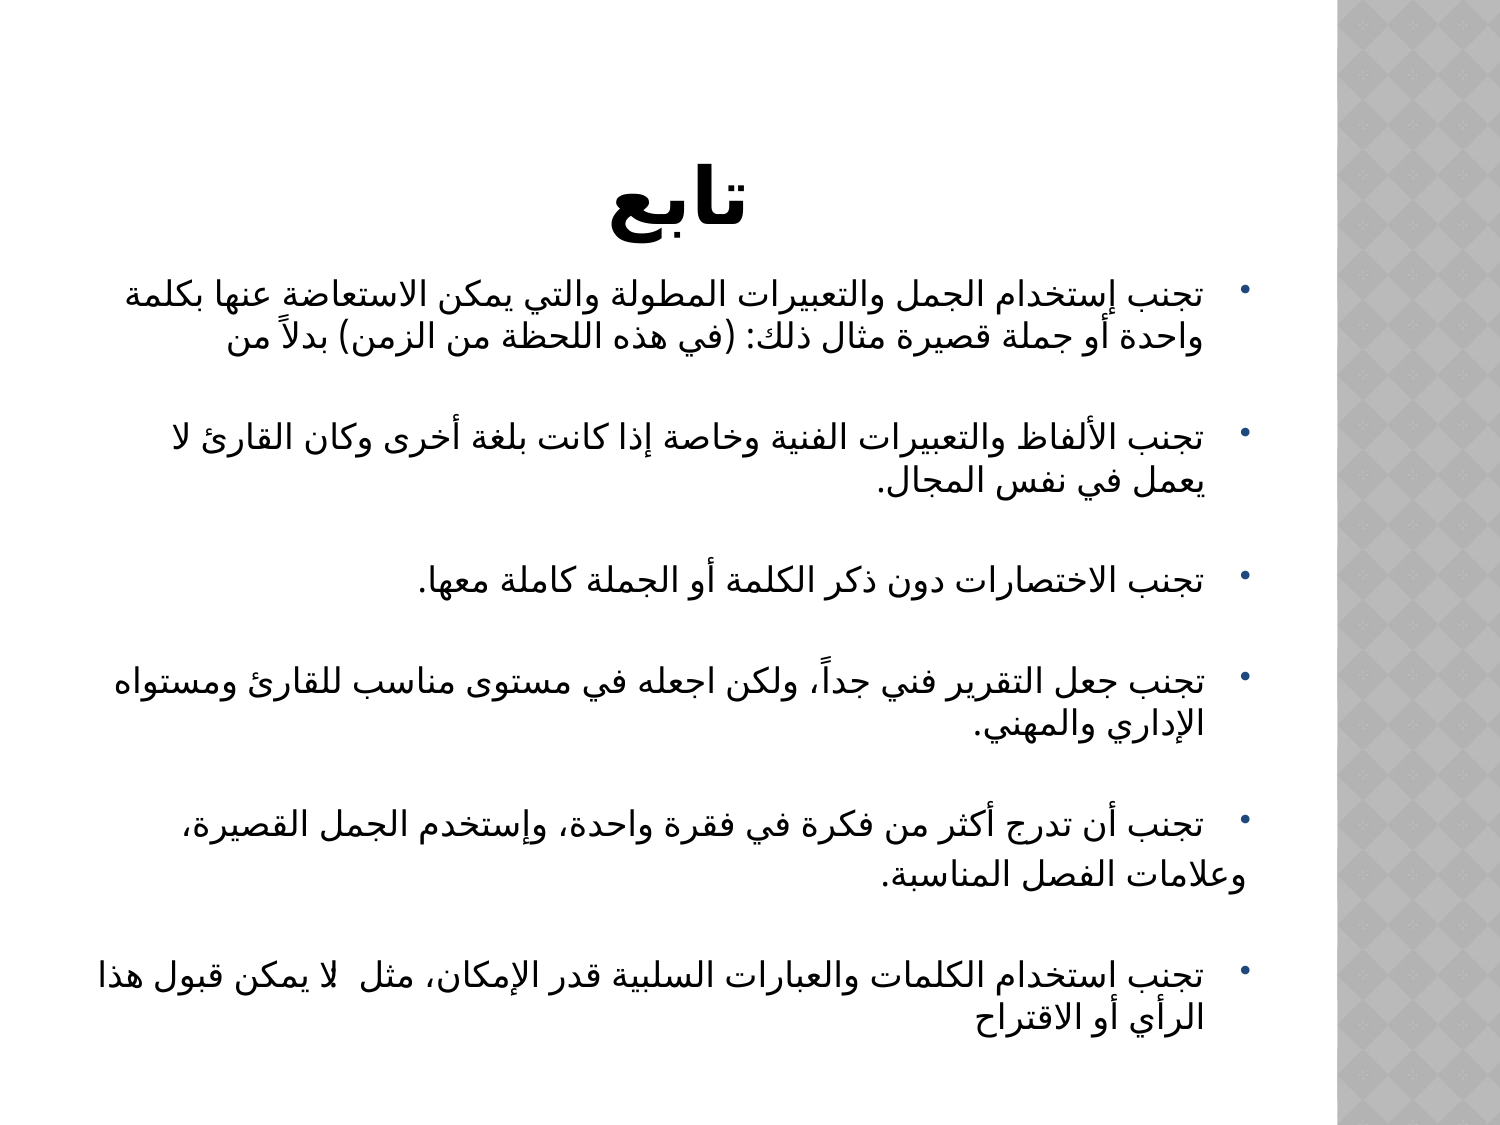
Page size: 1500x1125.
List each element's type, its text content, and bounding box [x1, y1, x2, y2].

list تجنب إستخدام الجمل والتعبيرات المطولة والتي يمكن الاستعاضة عنها بكلمة واحدة أو جملة قصيرة مثال ذلك: (في هذه اللحظة من الزمن) بدلاً من (الآن). تجنب الألفاظ والتعبيرات الفنية وخاصة إذا كانت بلغة أخرى وكان القارئ لا يعمل في نفس المجال. تجنب الاختصارات دون ذكر الكلمة أو الجملة كاملة معها. تجنب جعل التقرير فني جداً، ولكن اجعله في مستوى مناسب للقارئ ومستواه الإداري والمهني. تجنب أن تدرج أكثر من فكرة في فقرة واحدة، وإستخدم الجمل القصيرة، وعلامات الفصل المناسبة. تجنب استخدام الكلمات والعبارات السلبية قدر الإمكان، مثل: لا يمكن قبول هذا الرأي أو الاقتراح [75, 264, 1263, 1059]
title تابع [75, 52, 1263, 240]
